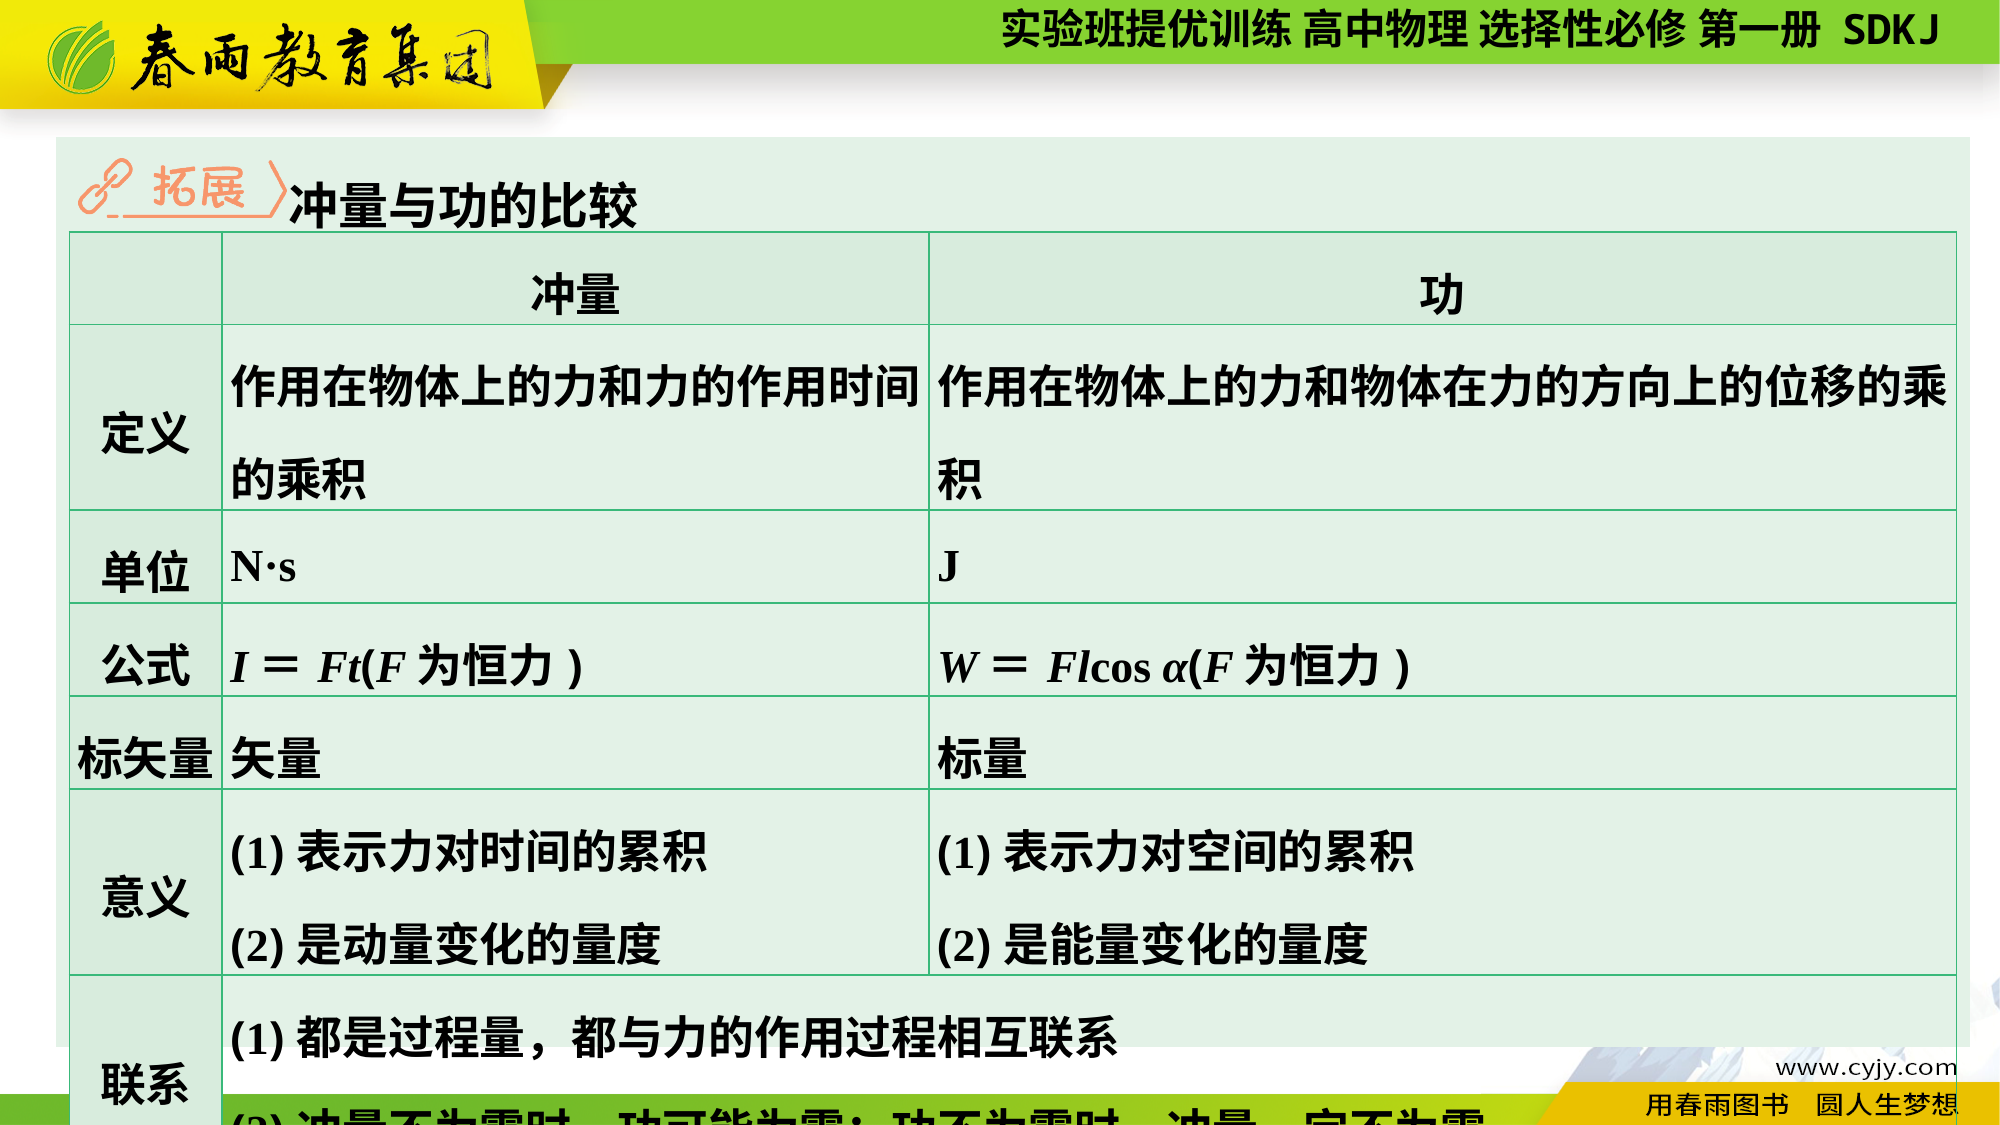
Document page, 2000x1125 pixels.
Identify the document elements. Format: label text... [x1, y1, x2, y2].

table_cell (1)都是过程量，都与力的作用过程相互联系 (2)冲量不为零时，功可能为零；功不为零时，冲量一定不为零 [223, 1058, 1956, 1125]
picture [0, 0, 2000, 1125]
table_cell 联系 [70, 1058, 221, 1125]
